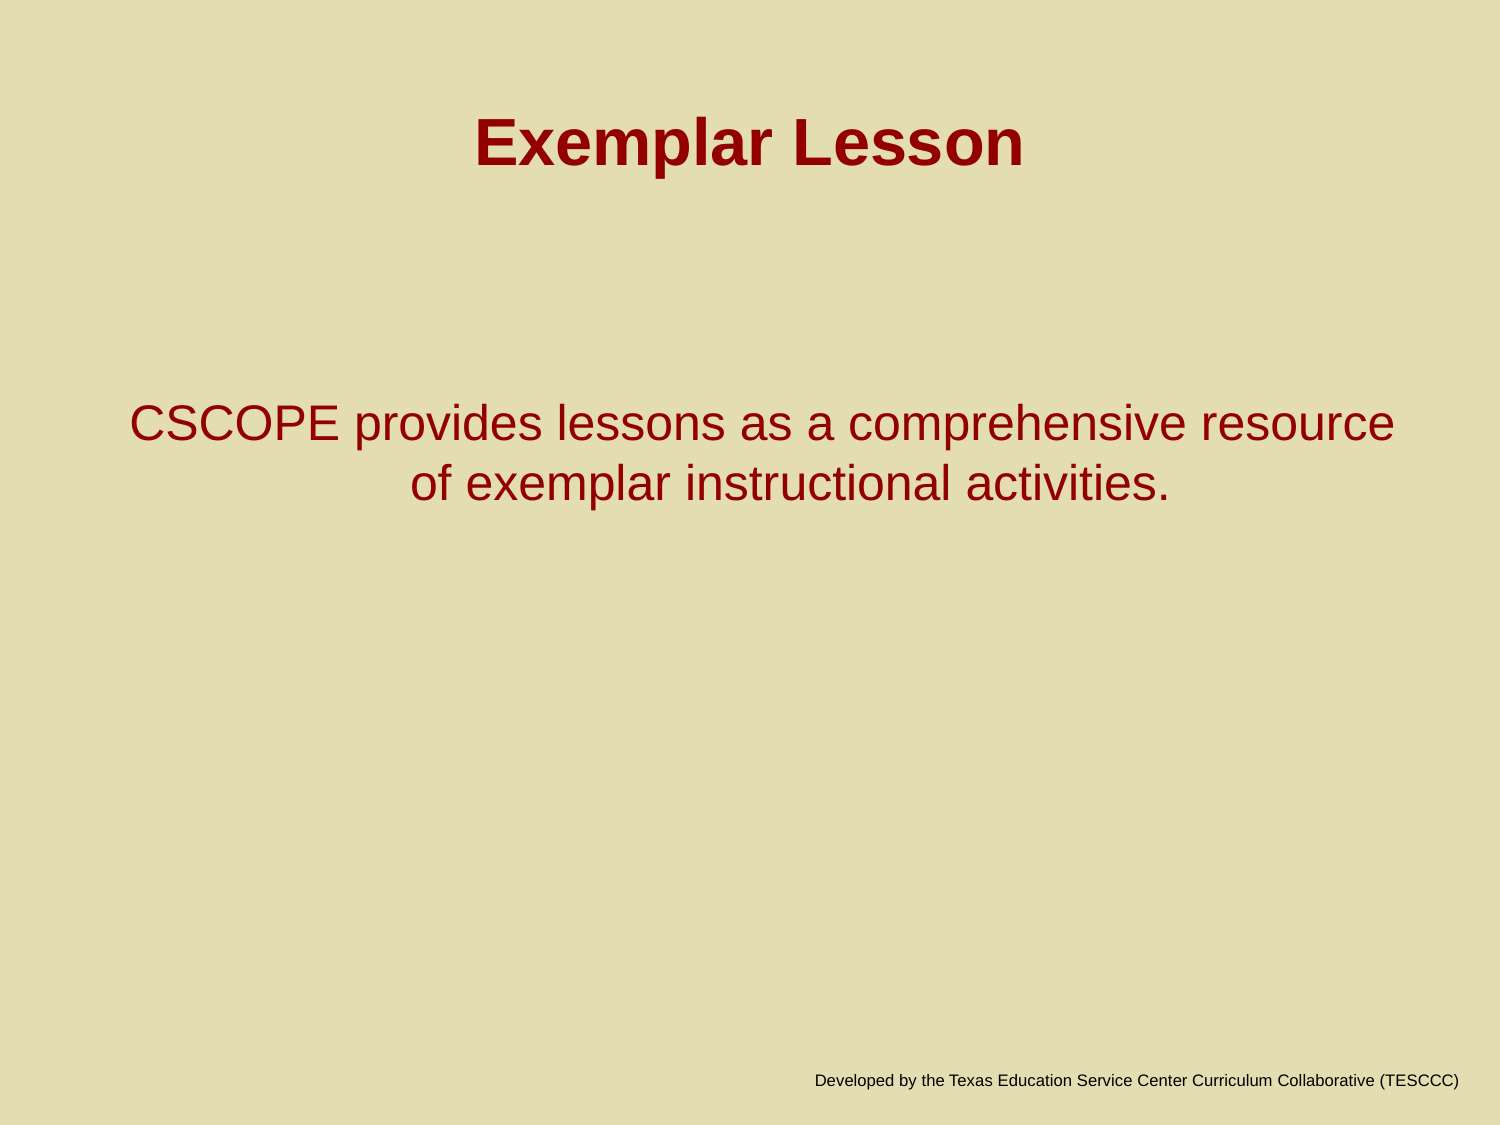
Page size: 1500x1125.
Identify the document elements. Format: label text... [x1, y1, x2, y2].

title Exemplar Lesson [74, 44, 1426, 233]
list CSCOPE provides lessons as a comprehensive resource of exemplar instructional activities. [87, 199, 1438, 943]
